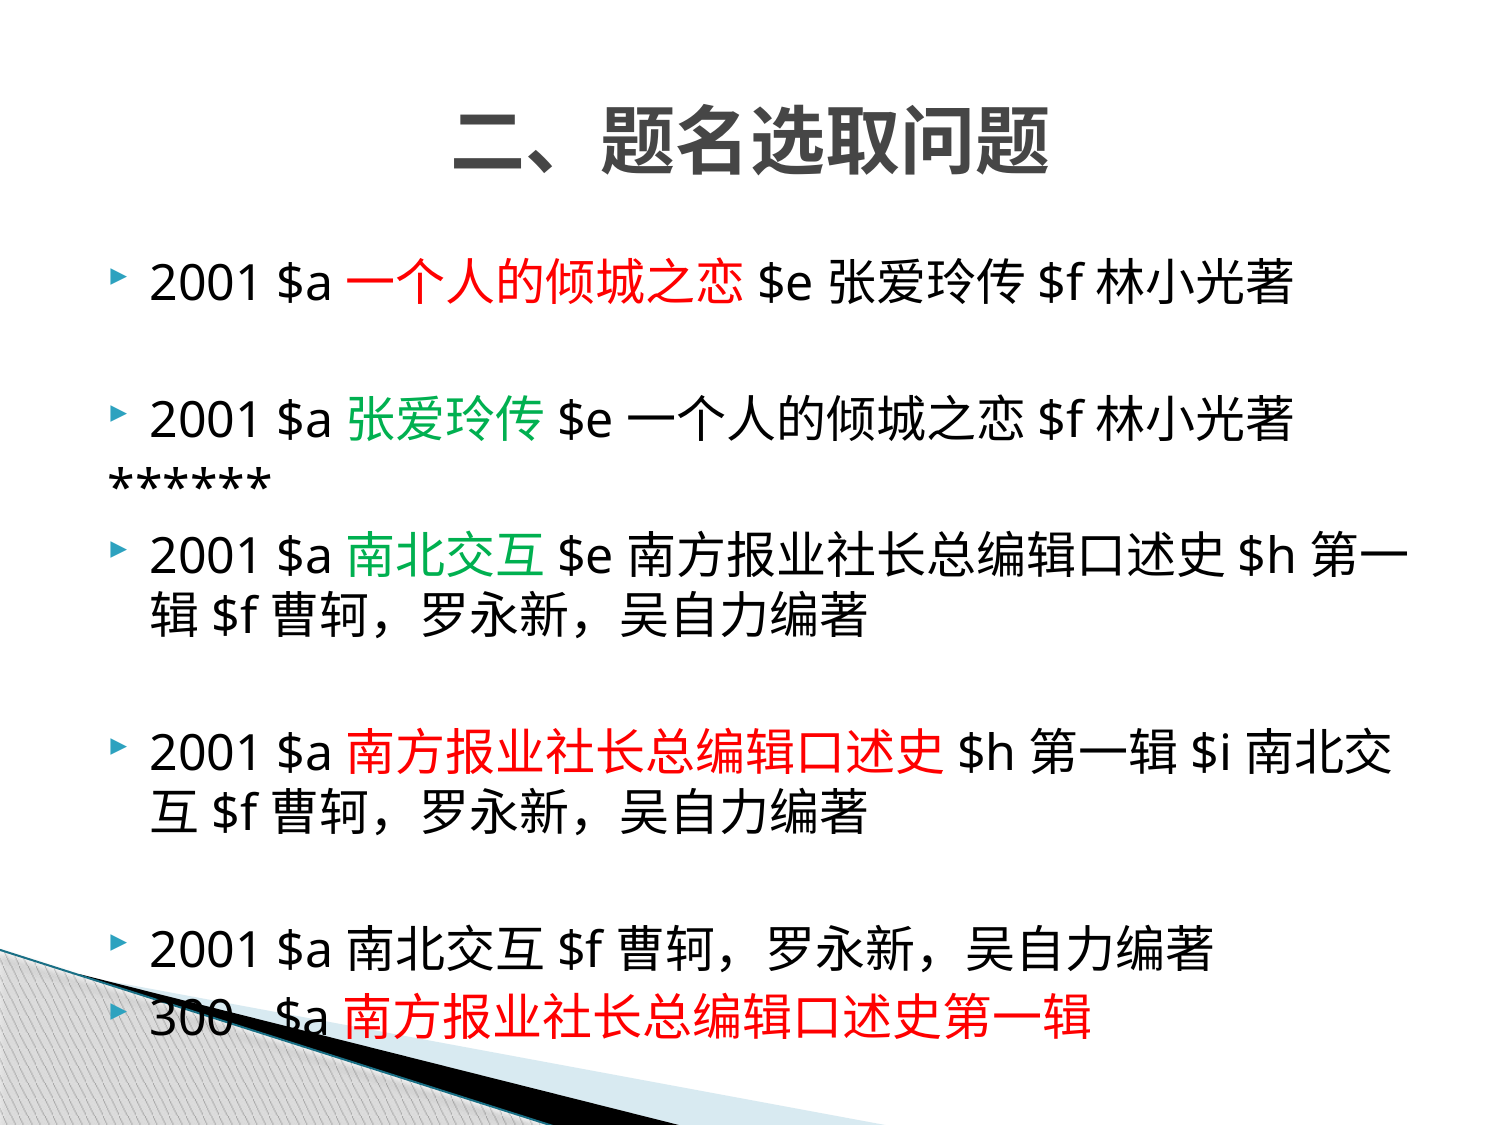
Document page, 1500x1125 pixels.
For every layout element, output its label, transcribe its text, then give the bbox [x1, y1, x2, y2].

list 2001 $a一个人的倾城之恋$e张爱玲传$f林小光著 2001 $a张爱玲传$e一个人的倾城之恋$f林小光著 ****** 2001 $a南北交互$e南方报业社长总编辑口述史$h第一辑$f曹轲，罗永新，吴自力编著 2001 $a南方报业社长总编辑口述史$h第一辑$i南北交互$f曹轲，罗永新，吴自力编著 2001 $a南北交互$f曹轲，罗永新，吴自力编著 300 $a南方报业社长总编辑口述史第一辑 [75, 243, 1425, 1125]
title 二、题名选取问题 [75, 45, 1425, 233]
